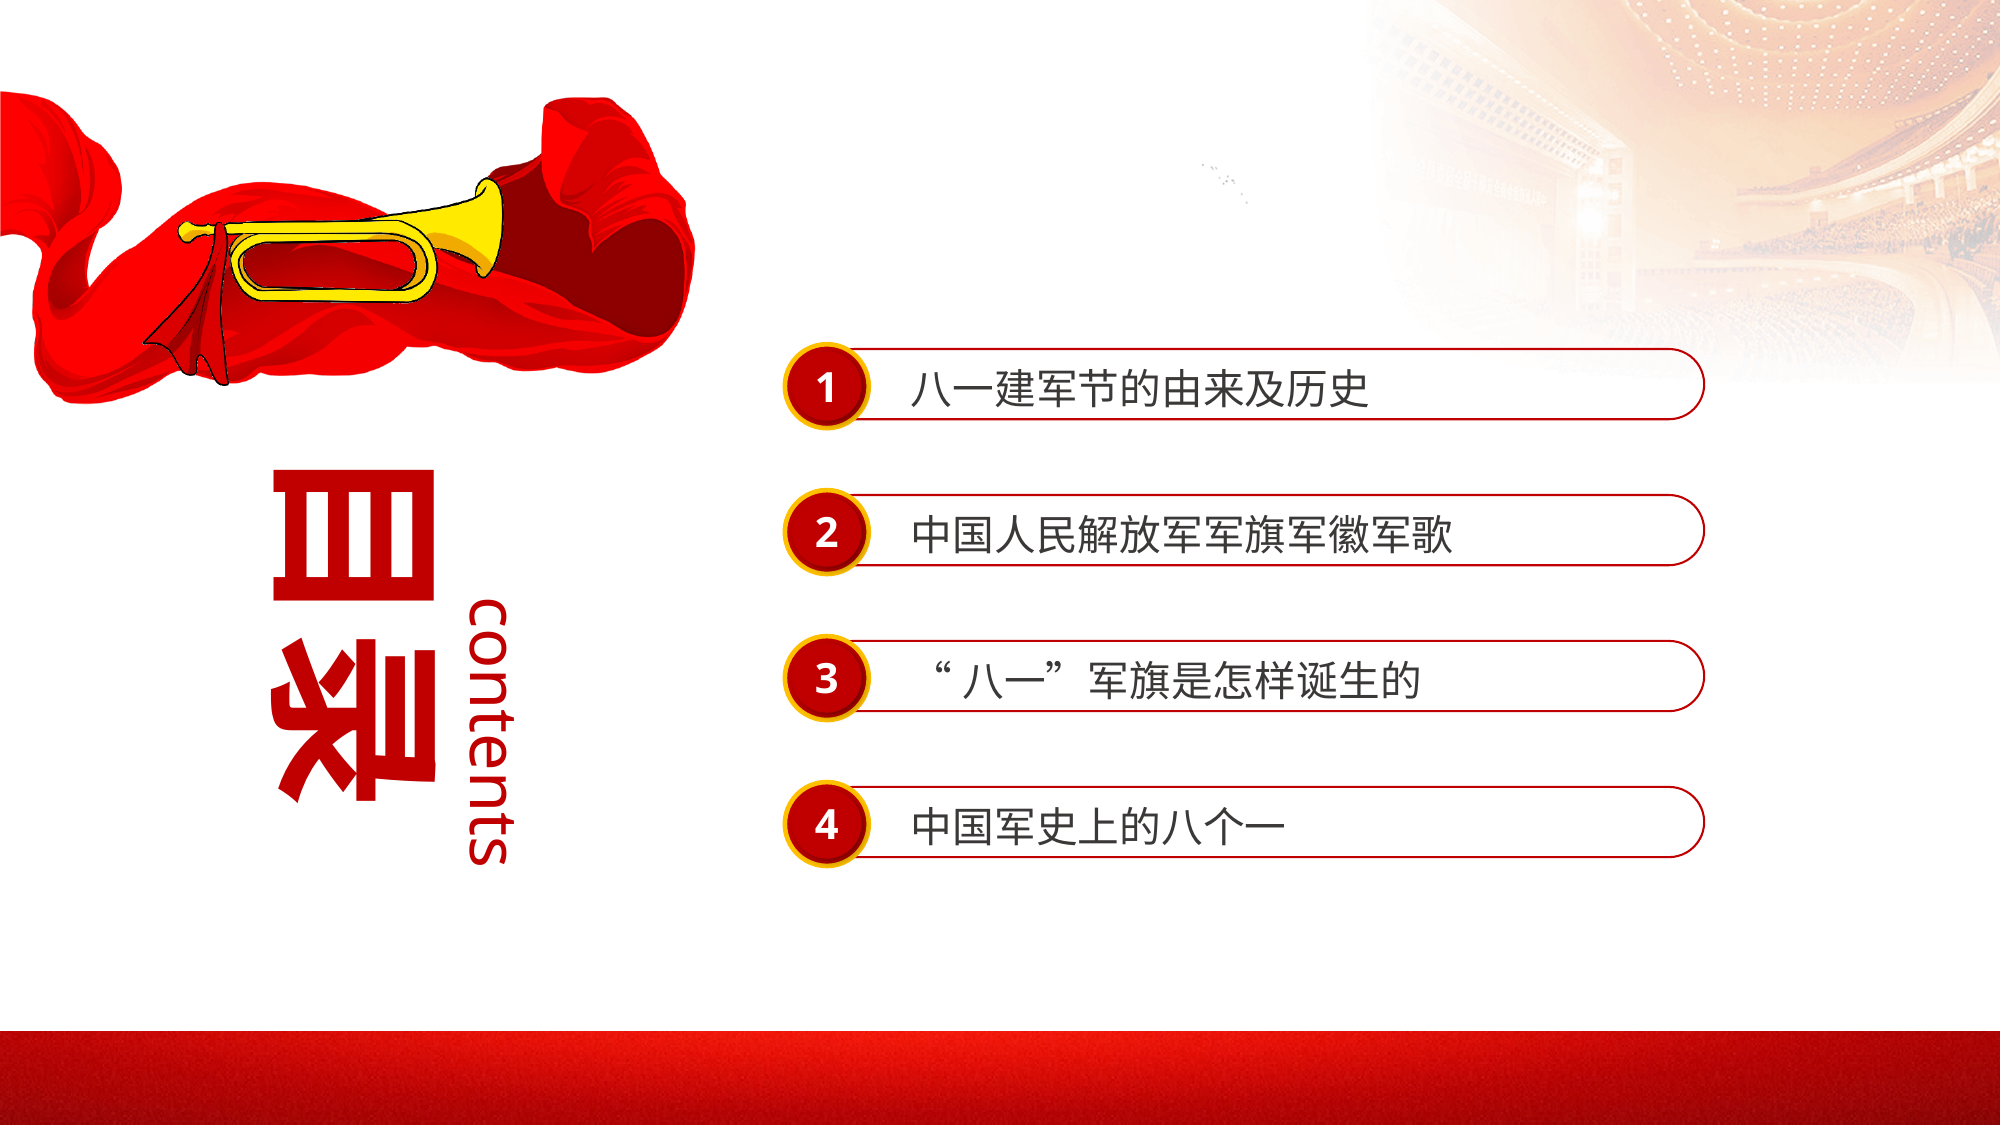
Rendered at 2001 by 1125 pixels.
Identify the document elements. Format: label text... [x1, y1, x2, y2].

text_box contents [433, 504, 545, 884]
picture [1180, 0, 2000, 669]
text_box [784, 490, 1705, 575]
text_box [784, 344, 1705, 429]
picture [0, 1031, 2000, 1125]
picture [0, 74, 705, 472]
text_box 目录 [226, 472, 479, 847]
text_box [784, 636, 1705, 721]
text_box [784, 782, 1705, 866]
